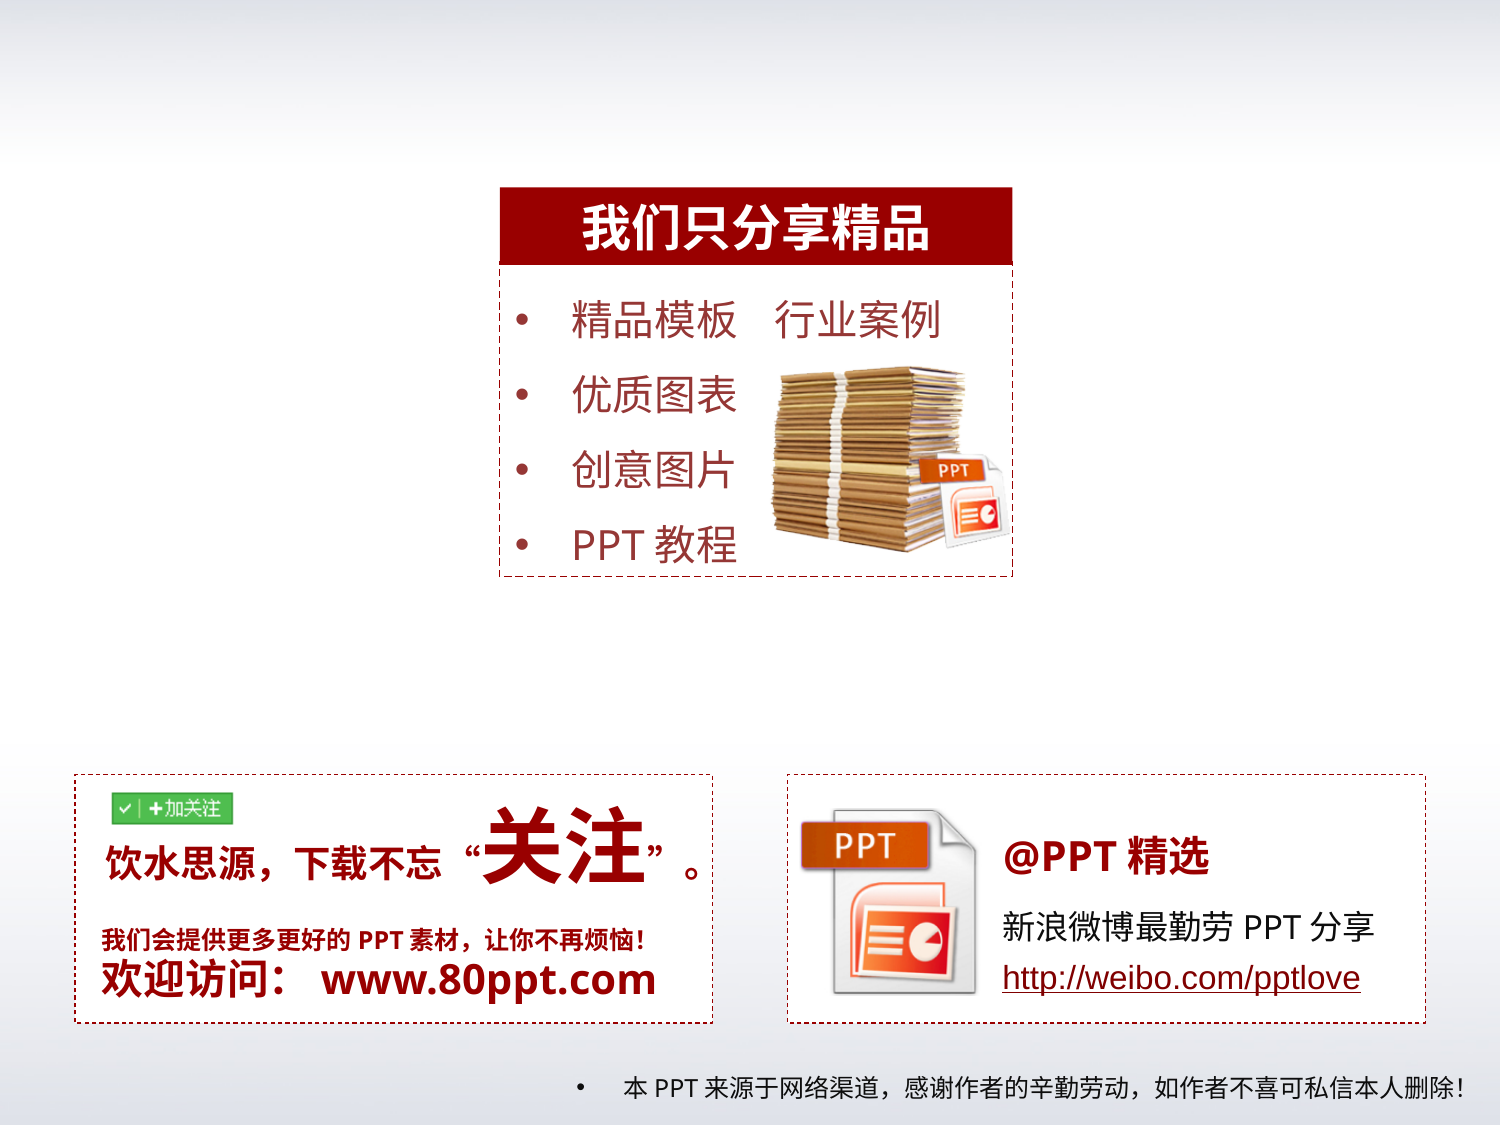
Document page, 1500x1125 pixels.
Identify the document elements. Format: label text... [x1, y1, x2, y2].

text_box 精品模板 行业案例 优质图表 创意图片 PPT教程 [499, 267, 1013, 577]
text_box 我们会提供更多更好的PPT素材，让你不再烦恼！ 欢迎访问：www.80ppt.com [87, 899, 675, 1010]
text_box [73, 773, 715, 1025]
picture [0, 0, 1500, 1125]
text_box 饮水思源，下载不忘“关注”。 [90, 786, 738, 902]
text_box 我们只分享精品 [498, 185, 1014, 267]
text_box 本PPT来源于网络渠道，感谢作者的辛勤劳动，如作者不喜可私信本人删除！ [561, 1049, 1495, 1110]
text_box @PPT精选 [993, 821, 1226, 887]
text_box 新浪微博最勤劳PPT分享 http://weibo.com/pptlove [989, 888, 1419, 1004]
text_box [785, 773, 1427, 1025]
